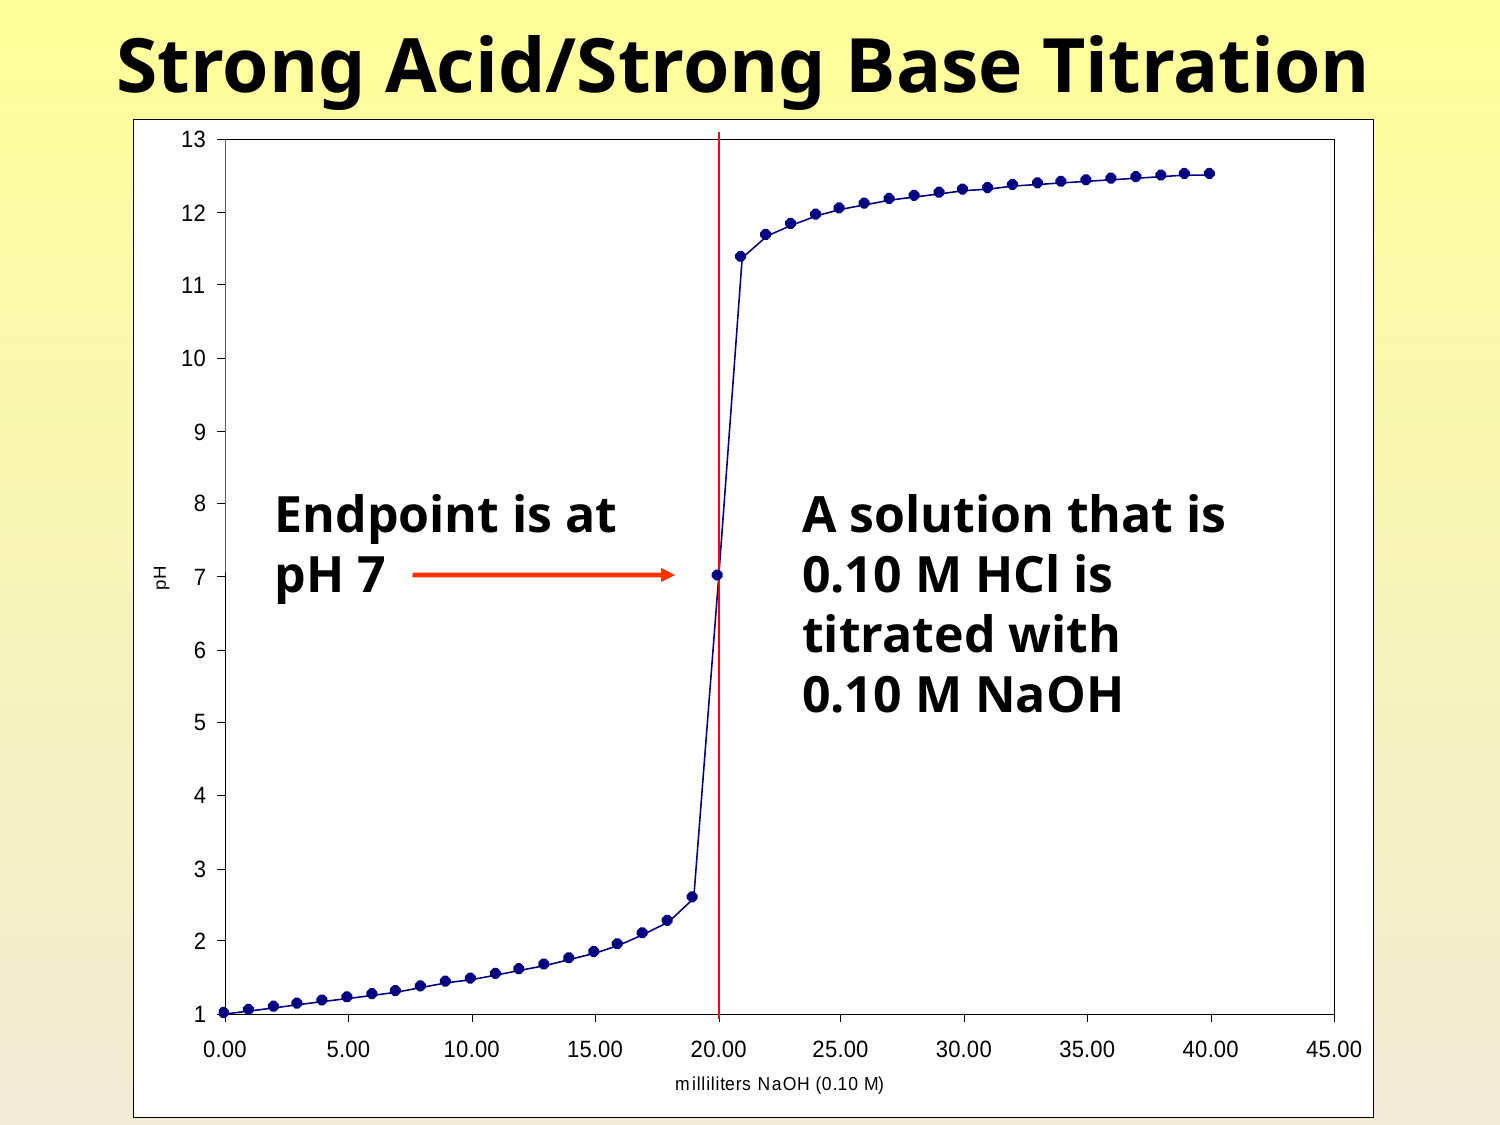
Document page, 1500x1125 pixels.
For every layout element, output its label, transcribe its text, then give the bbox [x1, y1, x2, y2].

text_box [124, 110, 1384, 1125]
title Strong Acid/Strong Base Titration [62, 0, 1426, 126]
